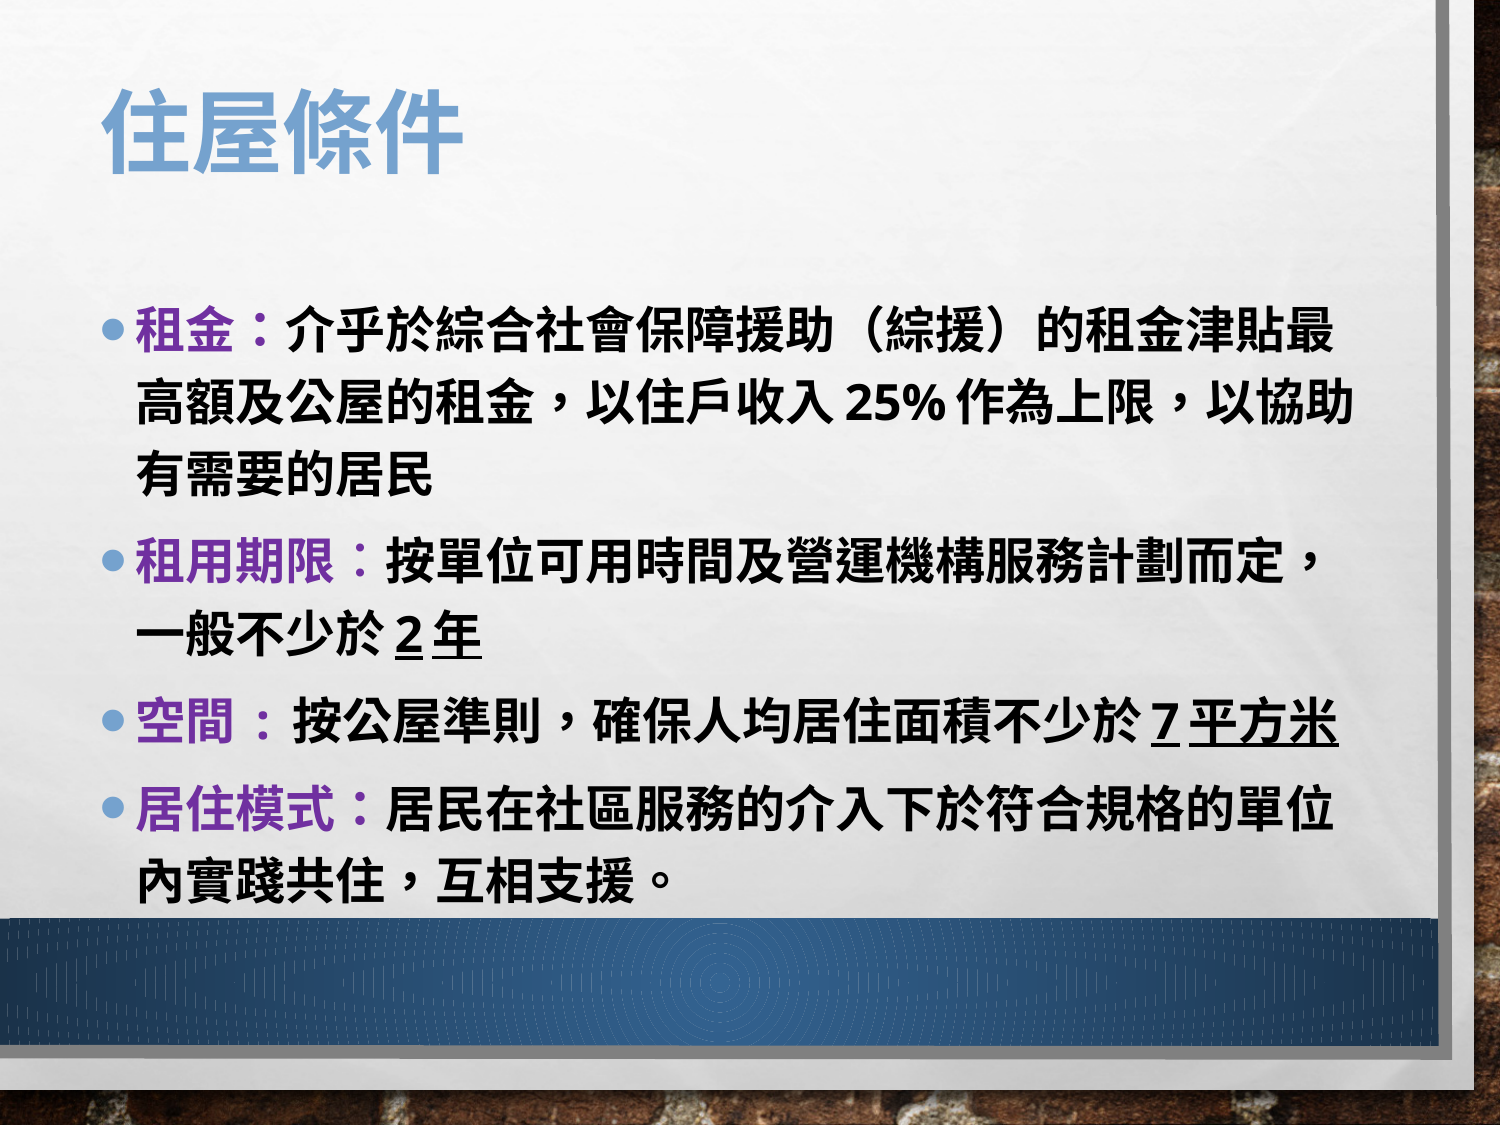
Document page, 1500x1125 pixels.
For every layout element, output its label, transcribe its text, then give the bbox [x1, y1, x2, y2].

list 租金：介乎於綜合社會保障援助（綜援）的租金津貼最高額及公屋的租金，以住戶收入25%作為上限，以協助有需要的居民 租用期限︰按單位可用時間及營運機構服務計劃而定，一般不少於2年 空間 : 按公屋準則，確保人均居住面積不少於7平方米 居住模式：居民在社區服務的介入下於符合規格的單位內實踐共住，互相支援。 [84, 278, 1388, 929]
title 住屋條件 [84, 42, 1364, 232]
picture [0, 0, 1500, 1125]
